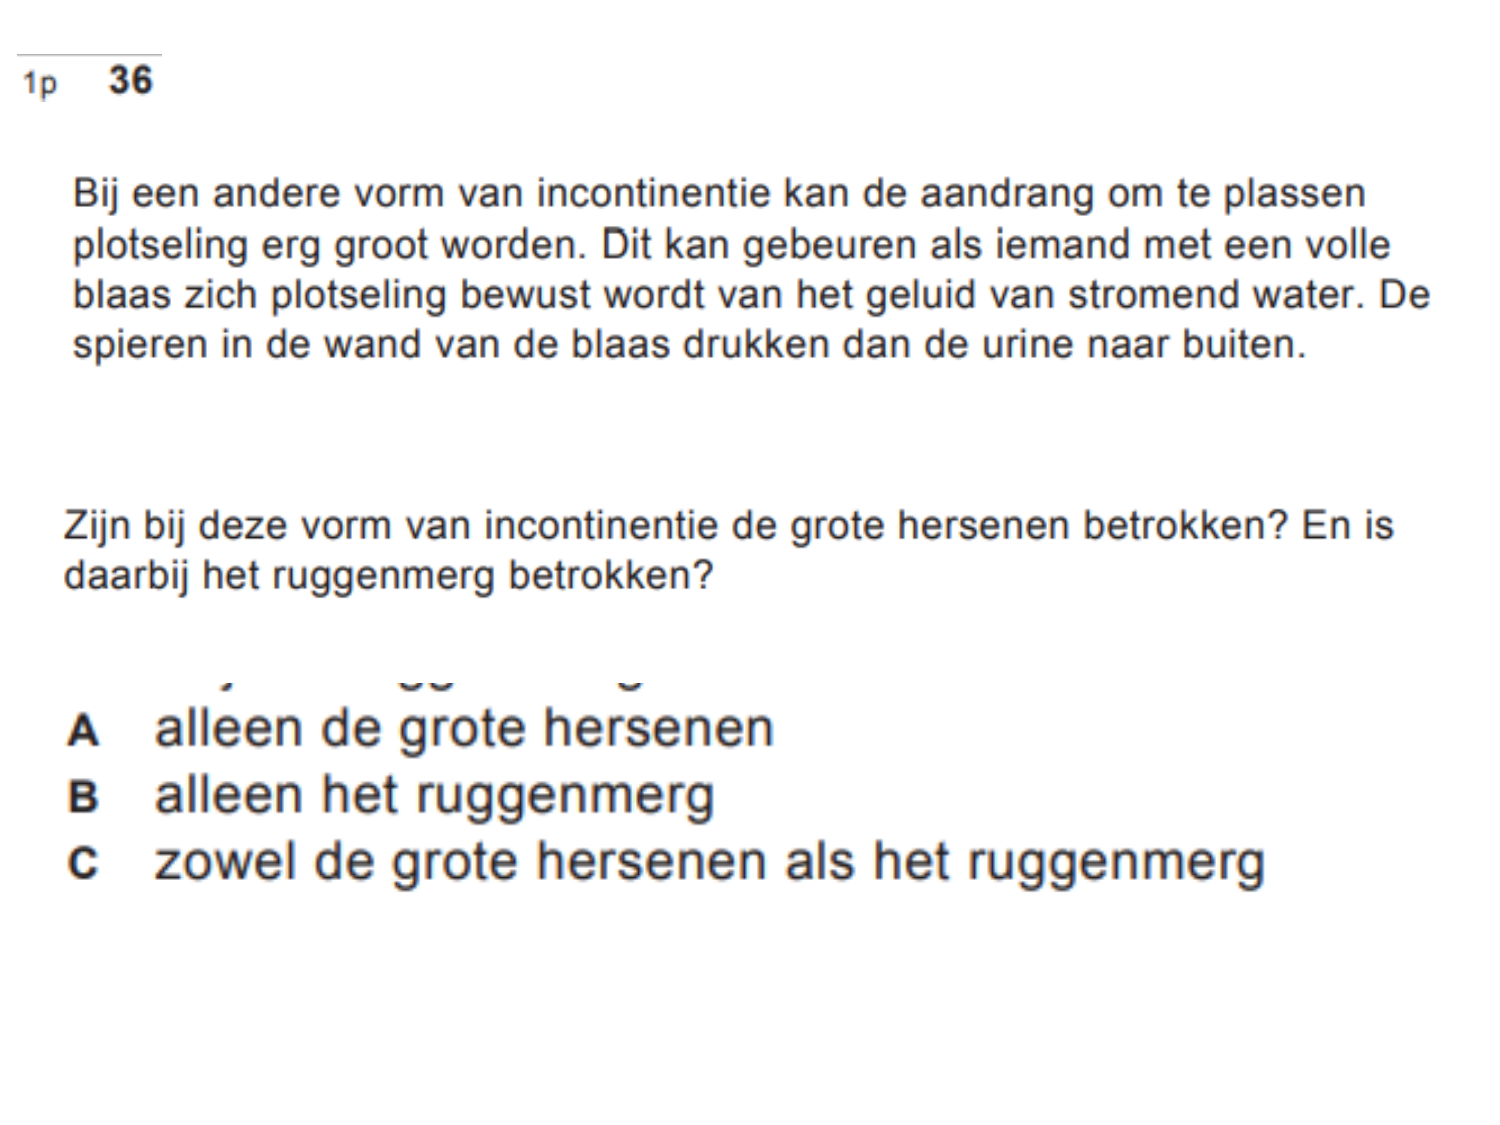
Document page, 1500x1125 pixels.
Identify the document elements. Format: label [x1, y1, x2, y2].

picture [54, 503, 1424, 606]
picture [54, 136, 1446, 376]
picture [54, 682, 1331, 977]
picture [17, 54, 163, 102]
